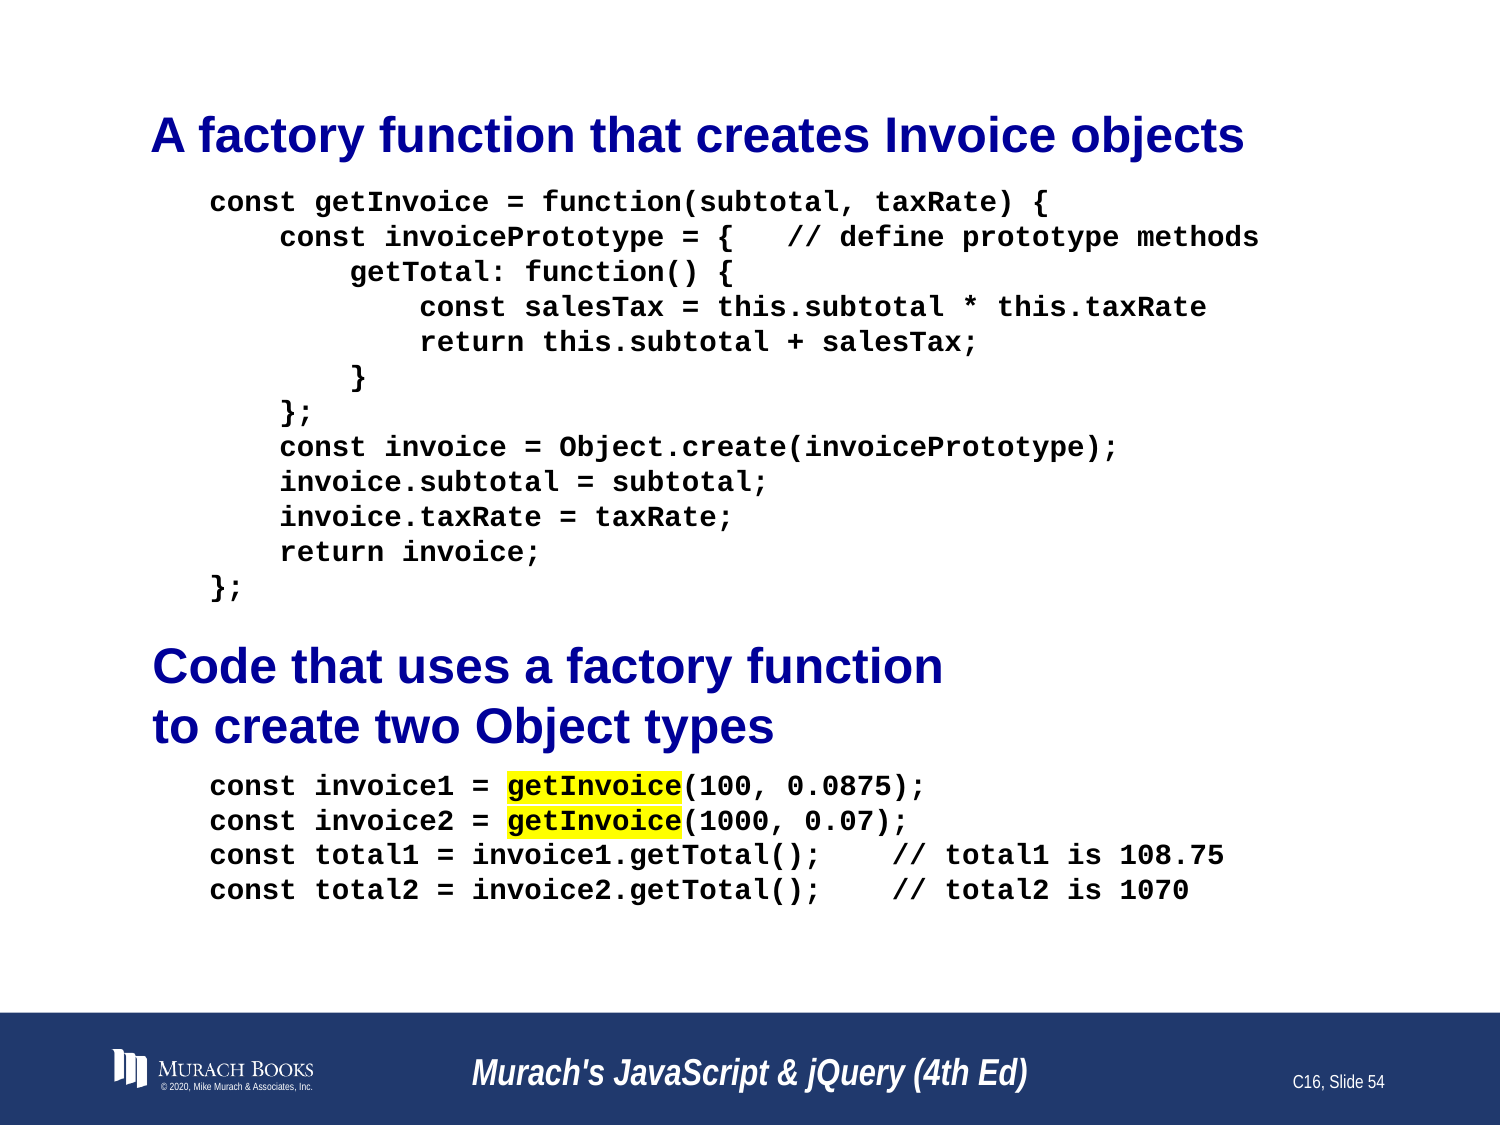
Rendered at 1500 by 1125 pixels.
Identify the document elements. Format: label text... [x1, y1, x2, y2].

slide_number C16, Slide 54 [1087, 1025, 1400, 1100]
list const getInvoice = function(subtotal, taxRate) { const invoicePrototype = { // define prototype methods getTotal: function() { const salesTax = this.subtotal * this.taxRate return this.subtotal + salesTax; } }; const invoice = Object.create(invoicePrototype); invoice.subtotal = subtotal; invoice.taxRate = taxRate; return invoice; }; Code that uses a factory function to create two Object types const invoice1 = getInvoice(100, 0.0875); const invoice2 = getInvoice(1000, 0.07); const total1 = invoice1.getTotal(); // total1 is 108.75 const total2 = invoice2.getTotal(); // total2 is 1070 [137, 174, 1350, 975]
footer © 2020, Mike Murach & Associates, Inc. [12, 1025, 463, 1100]
title A factory function that creates Invoice objects [150, 102, 1350, 164]
slide_number Murach's JavaScript & jQuery (4th Ed) [463, 1025, 1050, 1100]
